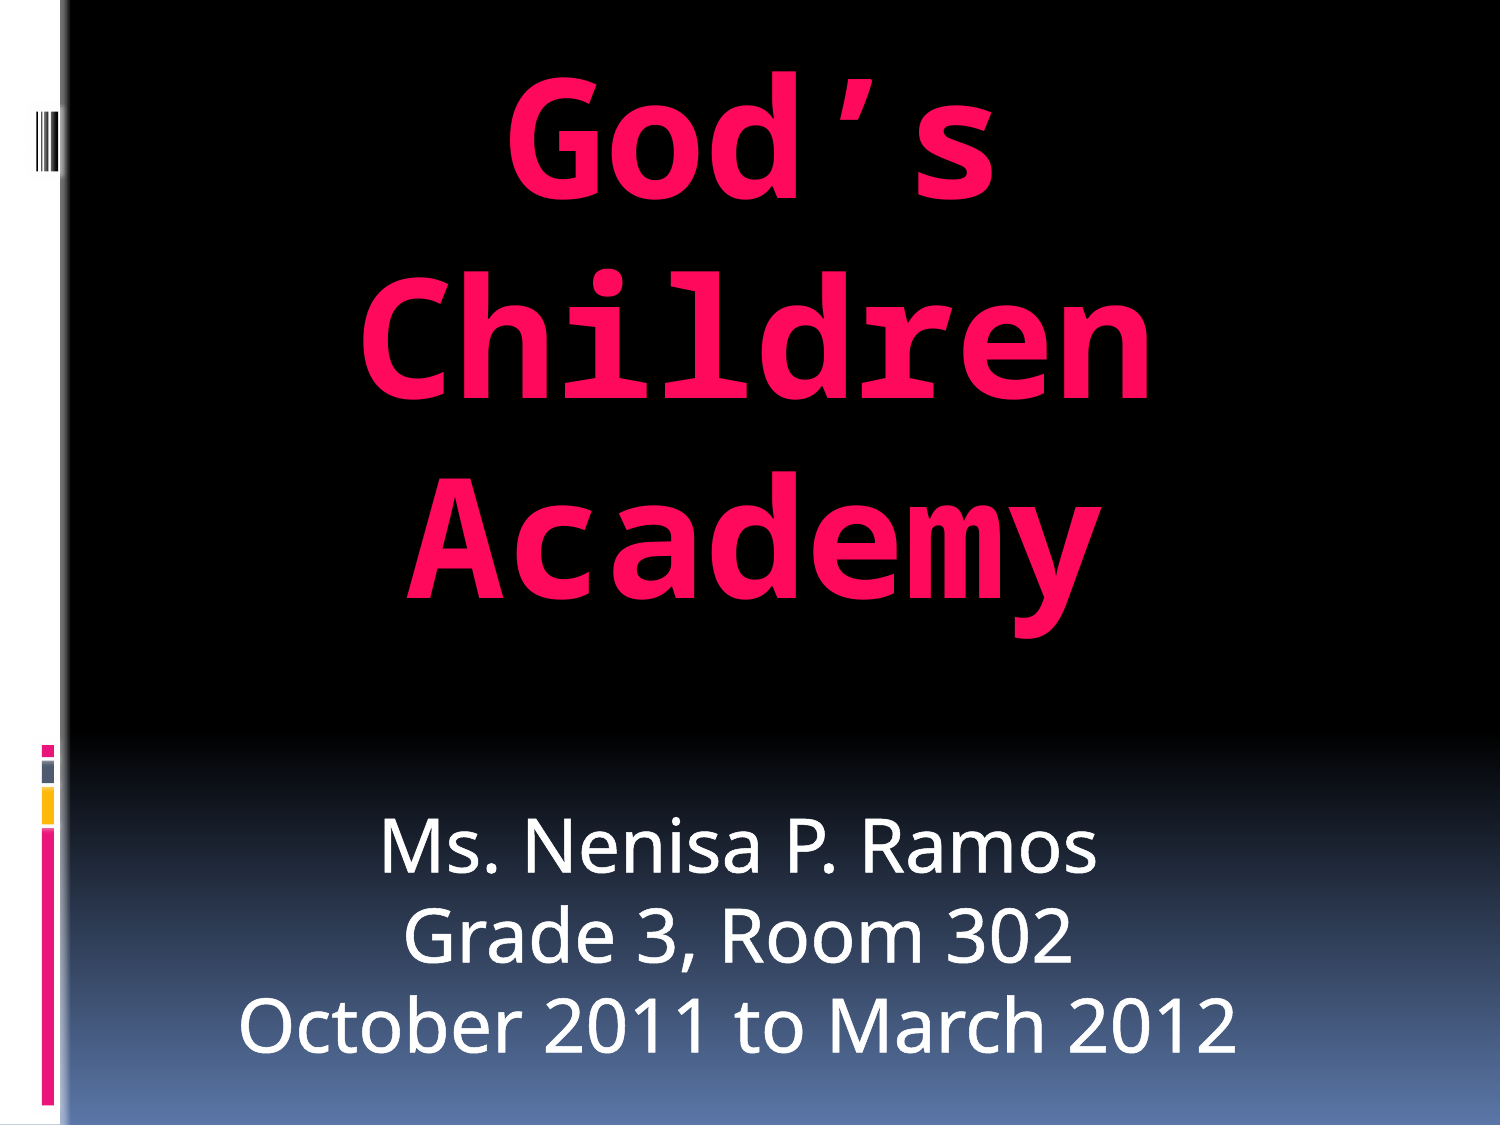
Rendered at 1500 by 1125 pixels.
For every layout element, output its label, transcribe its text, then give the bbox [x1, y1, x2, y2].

title God’s Children Academy [112, 24, 1400, 367]
subtitle Ms. Nenisa P. Ramos Grade 3, Room 302 October 2011 to March 2012 [212, 537, 1263, 1075]
